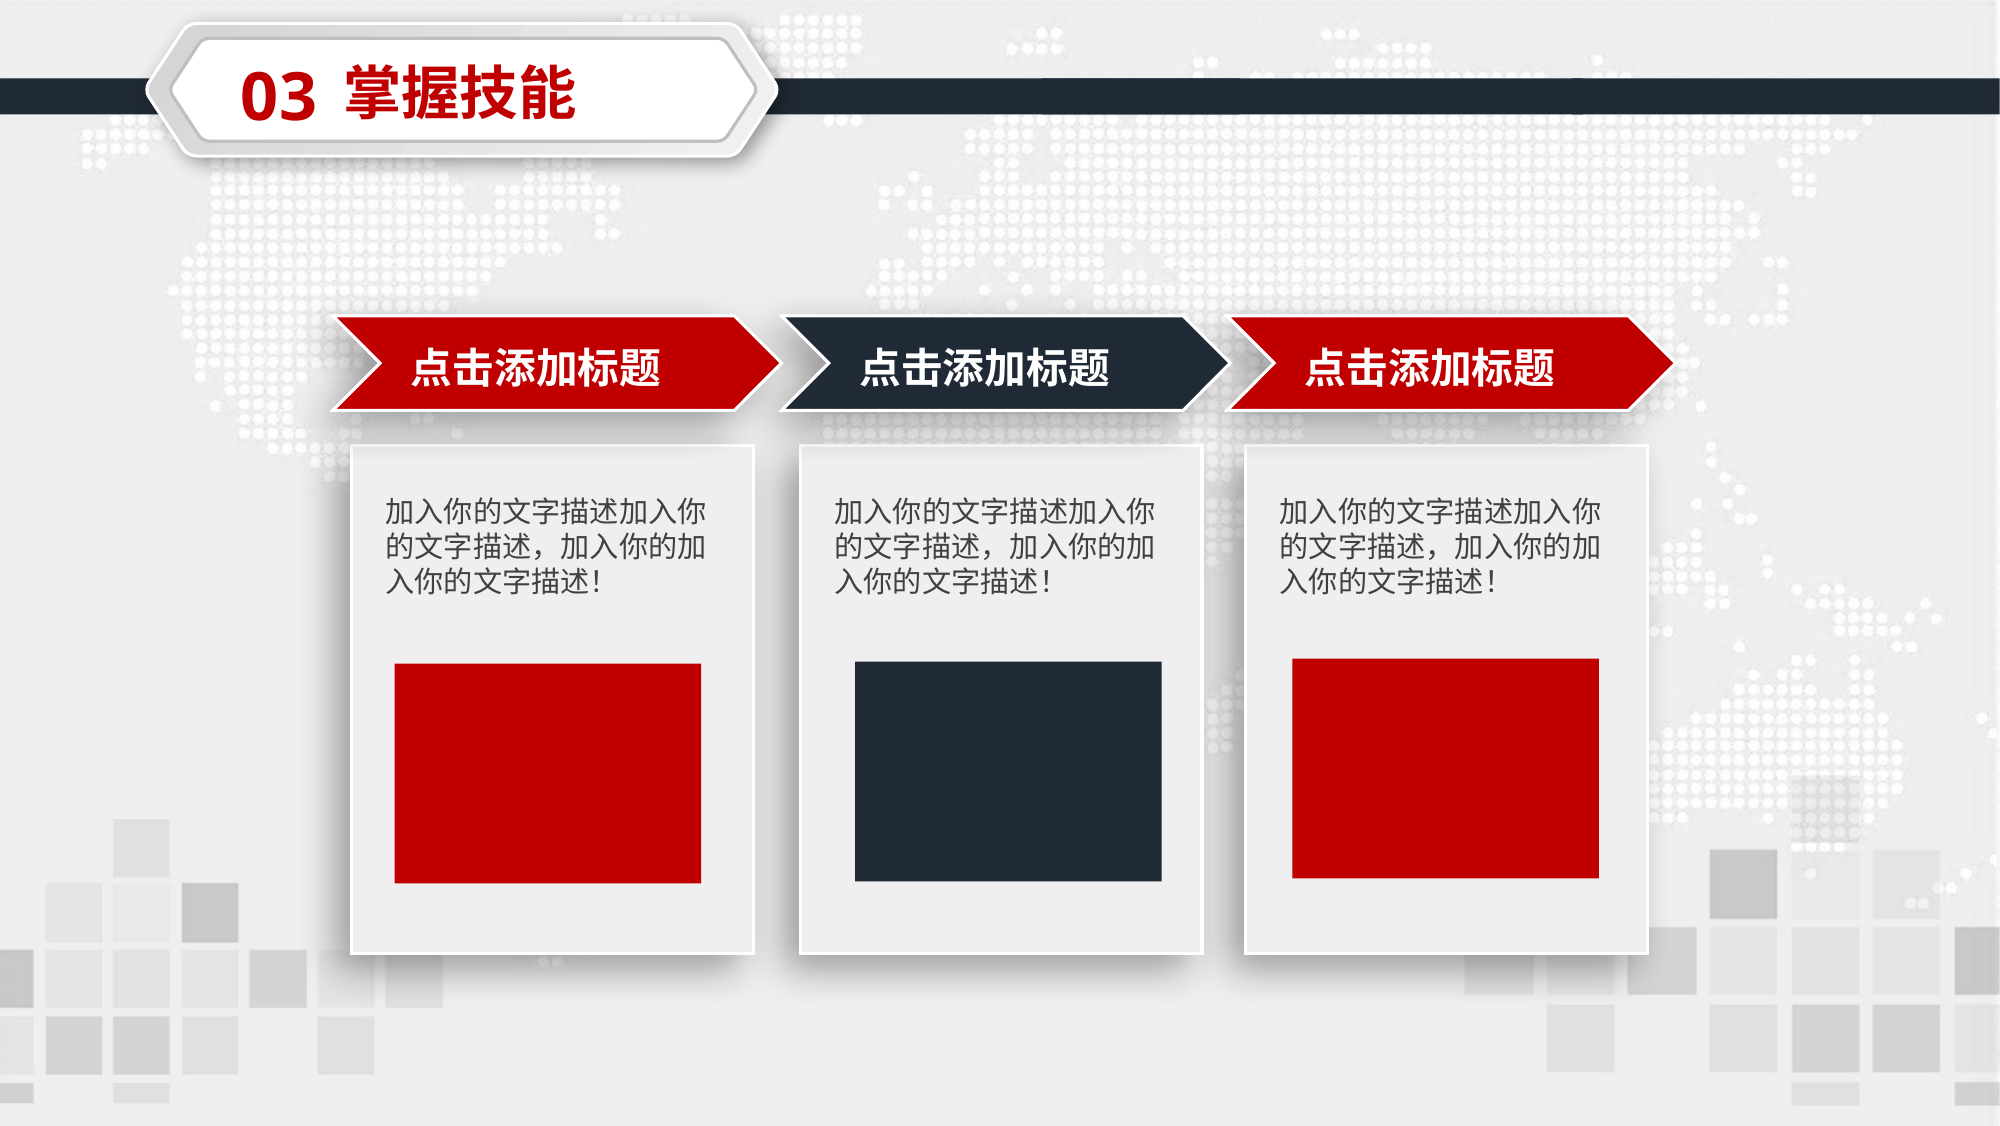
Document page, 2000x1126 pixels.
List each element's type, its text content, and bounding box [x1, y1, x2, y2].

text_box [1571, 78, 2000, 115]
text_box [1224, 314, 1678, 412]
text_box 加入你的文字描述加入你的文字描述，加入你的加入你的文字描述！ [819, 493, 1198, 627]
text_box [799, 445, 1203, 955]
text_box [779, 314, 1232, 412]
text_box 点击添加标题 [395, 342, 734, 384]
text_box 加入你的文字描述加入你的文字描述，加入你的加入你的文字描述！ [1264, 493, 1643, 627]
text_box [146, 23, 777, 157]
text_box [351, 445, 754, 955]
text_box [394, 663, 702, 884]
text_box [330, 314, 784, 412]
text_box [854, 661, 1163, 882]
text_box [1291, 658, 1600, 879]
text_box [0, 78, 145, 115]
picture [0, 115, 2000, 1126]
text_box 点击添加标题 [1289, 342, 1628, 384]
text_box 点击添加标题 [844, 342, 1183, 384]
text_box [1493, 78, 1571, 115]
text_box 掌握技能 [328, 49, 1493, 180]
picture [0, 0, 2000, 78]
text_box 加入你的文字描述加入你的文字描述，加入你的加入你的文字描述！ [370, 493, 749, 627]
text_box [1245, 445, 1648, 955]
